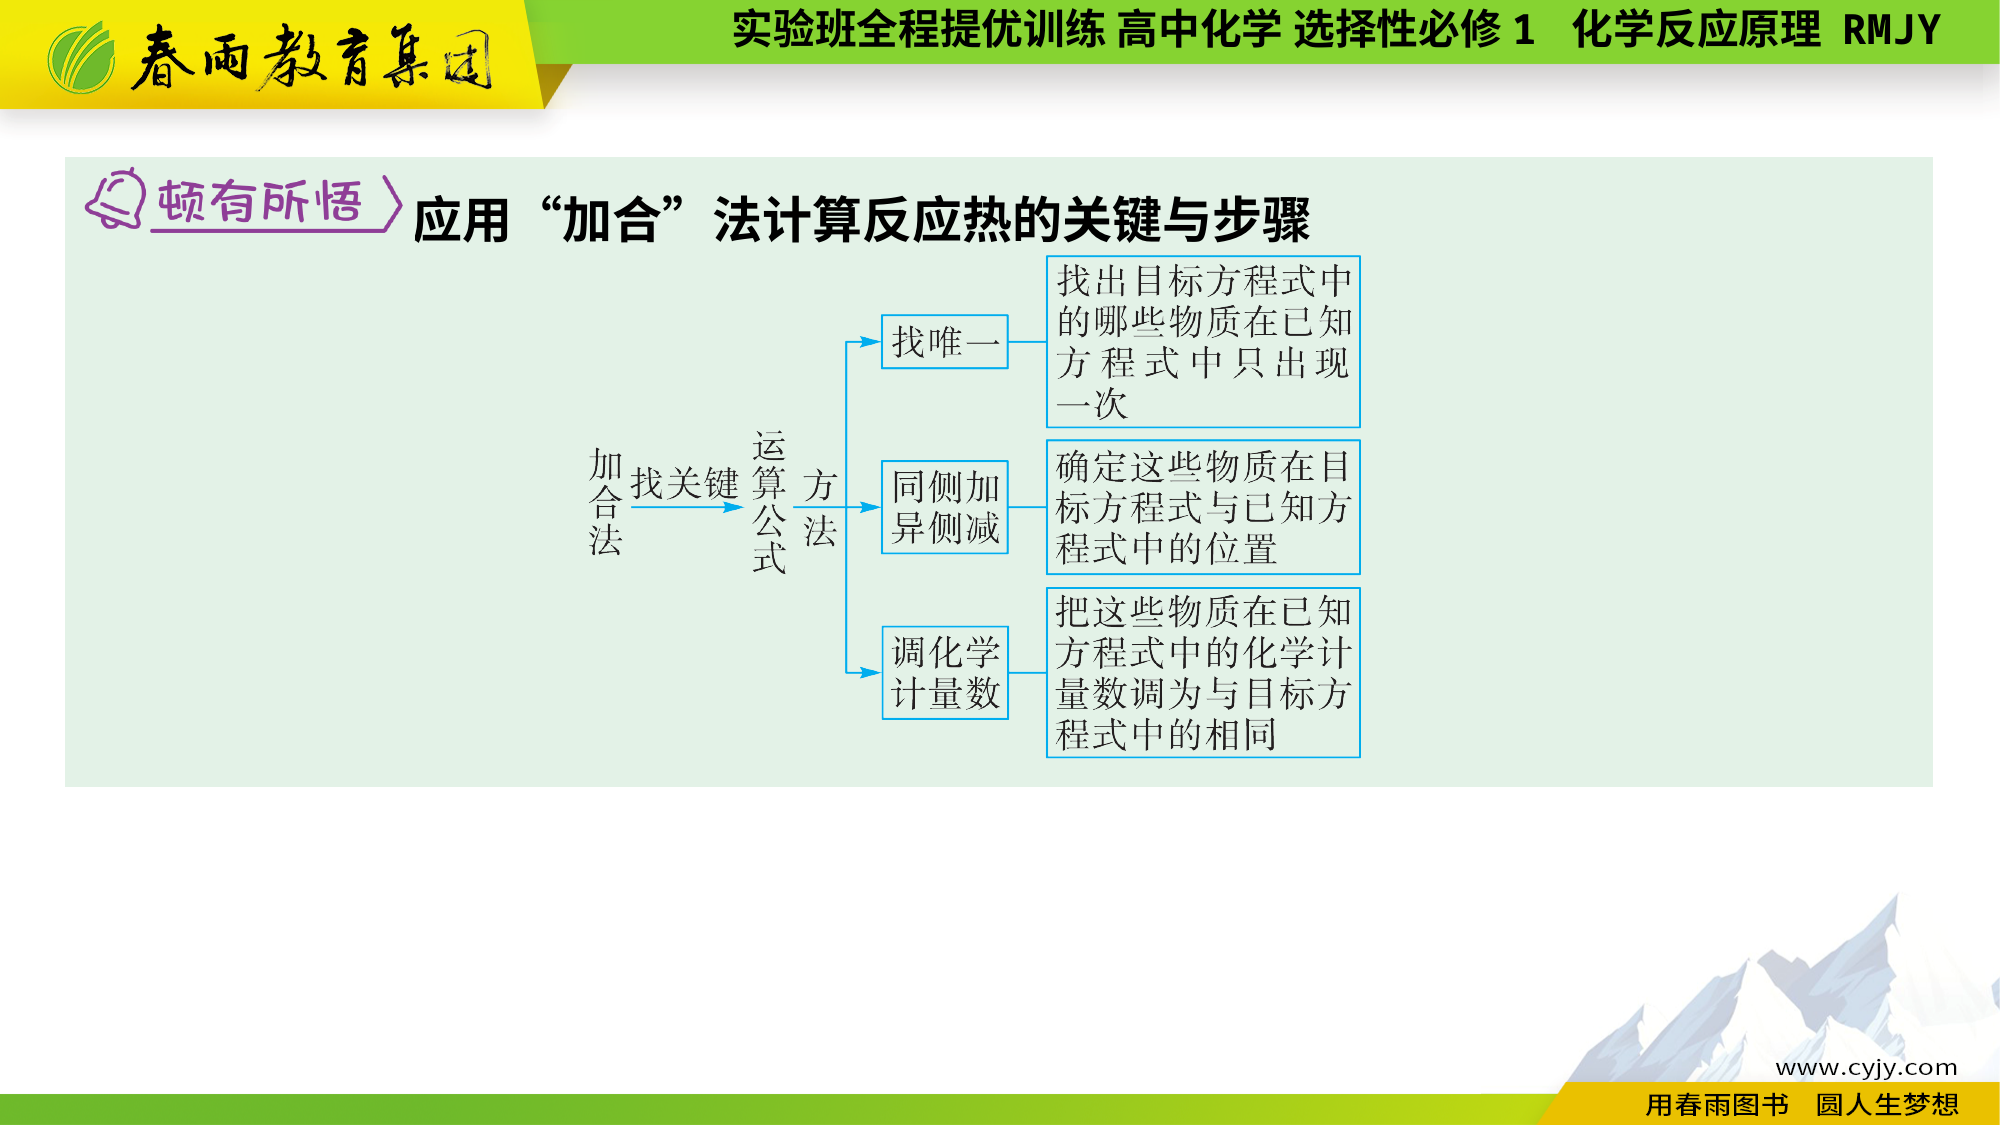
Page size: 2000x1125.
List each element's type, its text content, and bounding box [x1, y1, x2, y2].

list 应用“加合”法计算反应热的关键与步骤 [70, 151, 1955, 246]
picture [0, 0, 2000, 1125]
